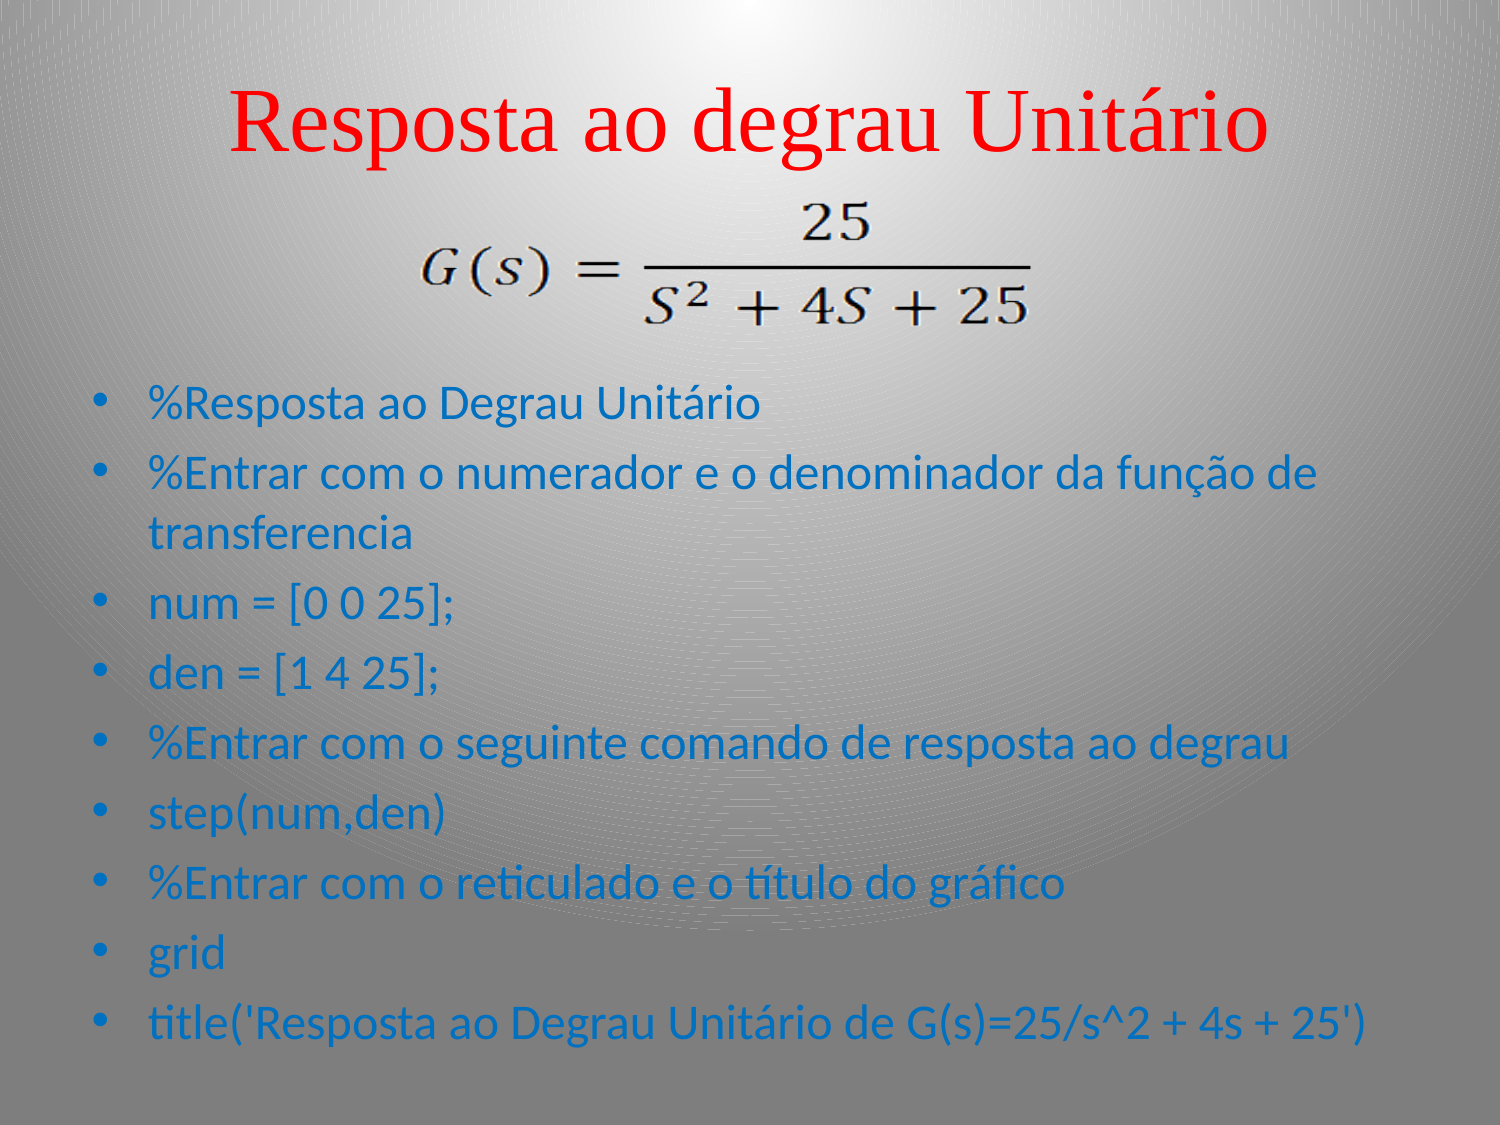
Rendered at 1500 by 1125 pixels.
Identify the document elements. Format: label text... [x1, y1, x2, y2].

title Resposta ao degrau Unitário [75, 45, 1425, 185]
picture [418, 195, 1034, 339]
list %Resposta ao Degrau Unitário %Entrar com o numerador e o denominador da função de transferencia num = [0 0 25]; den = [1 4 25]; %Entrar com o seguinte comando de resposta ao degrau step(num,den) %Entrar com o reticulado e o título do gráfico grid title('Resposta ao Degrau Unitário de G(s)=25/s^2 + 4s + 25') [76, 361, 1427, 1047]
